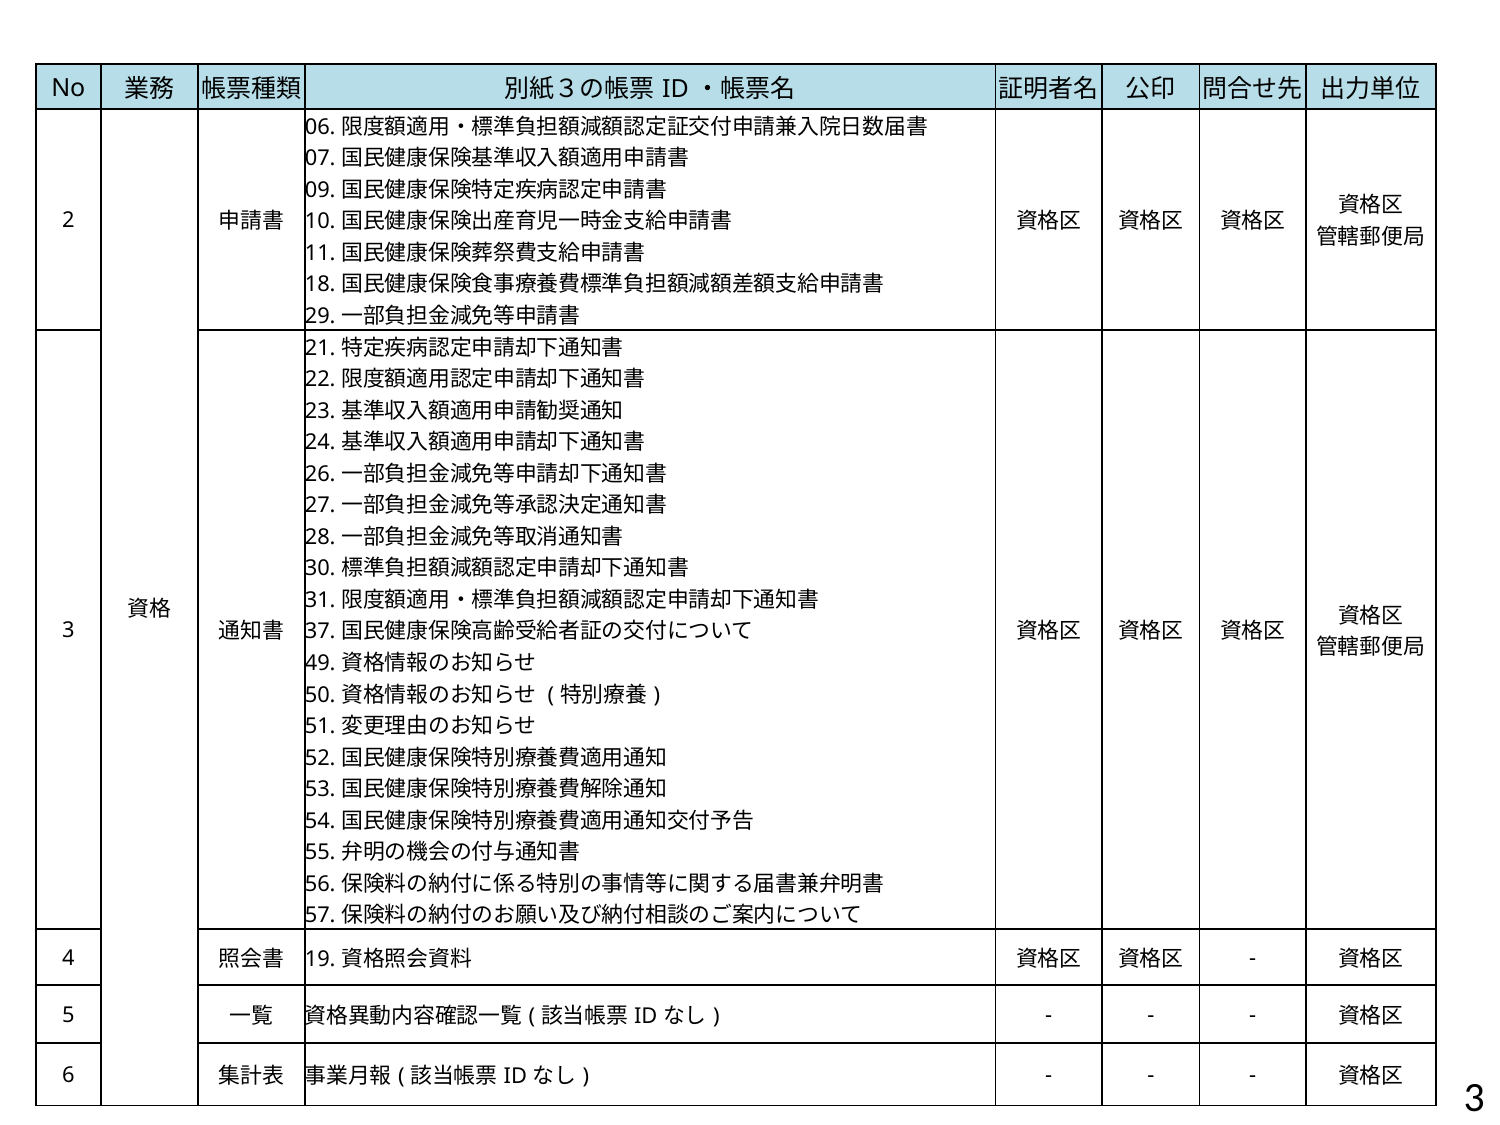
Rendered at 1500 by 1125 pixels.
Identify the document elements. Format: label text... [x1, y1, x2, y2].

table_cell 資格区 [996, 930, 1101, 984]
table_cell - [1200, 930, 1305, 984]
table_cell - [1103, 986, 1199, 1042]
table_header 出力単位 [1307, 65, 1435, 108]
table_cell 資格 [102, 110, 197, 1105]
table_header 別紙３の帳票ID・帳票名 [306, 65, 995, 108]
table_cell 一覧 [199, 986, 304, 1042]
table_cell 事業月報(該当帳票IDなし) [306, 1044, 995, 1105]
table_cell 2 [37, 110, 100, 329]
table_cell 21.特定疾病認定申請却下通知書 22.限度額適用認定申請却下通知書 23.基準収入額適用申請勧奨通知 24.基準収入額適用申請却下通知書 26.一部負担金減免等申請却下通知書 27.一部負担金減免等承認決定通知書 28.一部負担金減免等取消通知書 30.標準負担額減額認定申請却下通知書 31.限度額適用・標準負担額減額認定申請却下通知書 37.国民健康保険高齢受給者証の交付について 49.資格情報のお知らせ 50.資格情報のお知らせ (特別療養) 51.変更理由のお知らせ 52.国民健康保険特別療養費適用通知 53.国民健康保険特別療養費解除通知 54.国民健康保険特別療養費適用通知交付予告 55.弁明の機会の付与通知書 56.保険料の納付に係る特別の事情等に関する届書兼弁明書 57.保険料の納付のお願い及び納付相談のご案内について [306, 331, 995, 928]
table_cell 資格区 [1200, 331, 1305, 928]
table_cell - [1103, 1044, 1199, 1105]
table_header No [37, 65, 100, 108]
table_cell 通知書 [199, 331, 304, 928]
table_cell 資格区 [996, 110, 1101, 329]
table_cell 5 [37, 986, 100, 1042]
table_cell 19.資格照会資料 [306, 930, 995, 984]
table_cell 資格区 [1103, 930, 1199, 984]
table_cell 集計表 [199, 1044, 304, 1105]
table_header 帳票種類 [199, 65, 304, 108]
table_cell 4 [37, 930, 100, 984]
table_cell 資格区 [1307, 1044, 1435, 1105]
table_header 公印 [1103, 65, 1199, 108]
table_cell 6 [37, 1044, 100, 1105]
table_cell 資格異動内容確認一覧(該当帳票IDなし) [306, 986, 995, 1042]
table_cell 申請書 [199, 110, 304, 329]
table_cell 資格区 [1103, 110, 1199, 329]
table_header 証明者名 [996, 65, 1101, 108]
table_cell 資格区 [1200, 110, 1305, 329]
table_header 業務 [102, 65, 197, 108]
table_header 問合せ先 [1200, 65, 1305, 108]
table_cell - [996, 986, 1101, 1042]
table_cell 資格区 [1307, 930, 1435, 984]
slide_number 2 [1149, 1065, 1500, 1125]
table_cell 資格区 管轄郵便局 [1307, 331, 1435, 928]
table_cell 資格区 [996, 331, 1101, 928]
table_cell - [996, 1044, 1101, 1105]
table_cell 資格区 [1307, 986, 1435, 1042]
table_cell - [1200, 986, 1305, 1042]
table_cell 資格区 [1103, 331, 1199, 928]
table_cell 資格区 管轄郵便局 [1307, 110, 1435, 329]
table_cell 3 [37, 331, 100, 928]
table_cell 照会書 [199, 930, 304, 984]
table_cell 06.限度額適用・標準負担額減額認定証交付申請兼入院日数届書 07.国民健康保険基準収入額適用申請書 09.国民健康保険特定疾病認定申請書 10.国民健康保険出産育児一時金支給申請書 11.国民健康保険葬祭費支給申請書 18.国民健康保険食事療養費標準負担額減額差額支給申請書 29.一部負担金減免等申請書 [306, 110, 995, 329]
table_cell - [1200, 1044, 1305, 1105]
